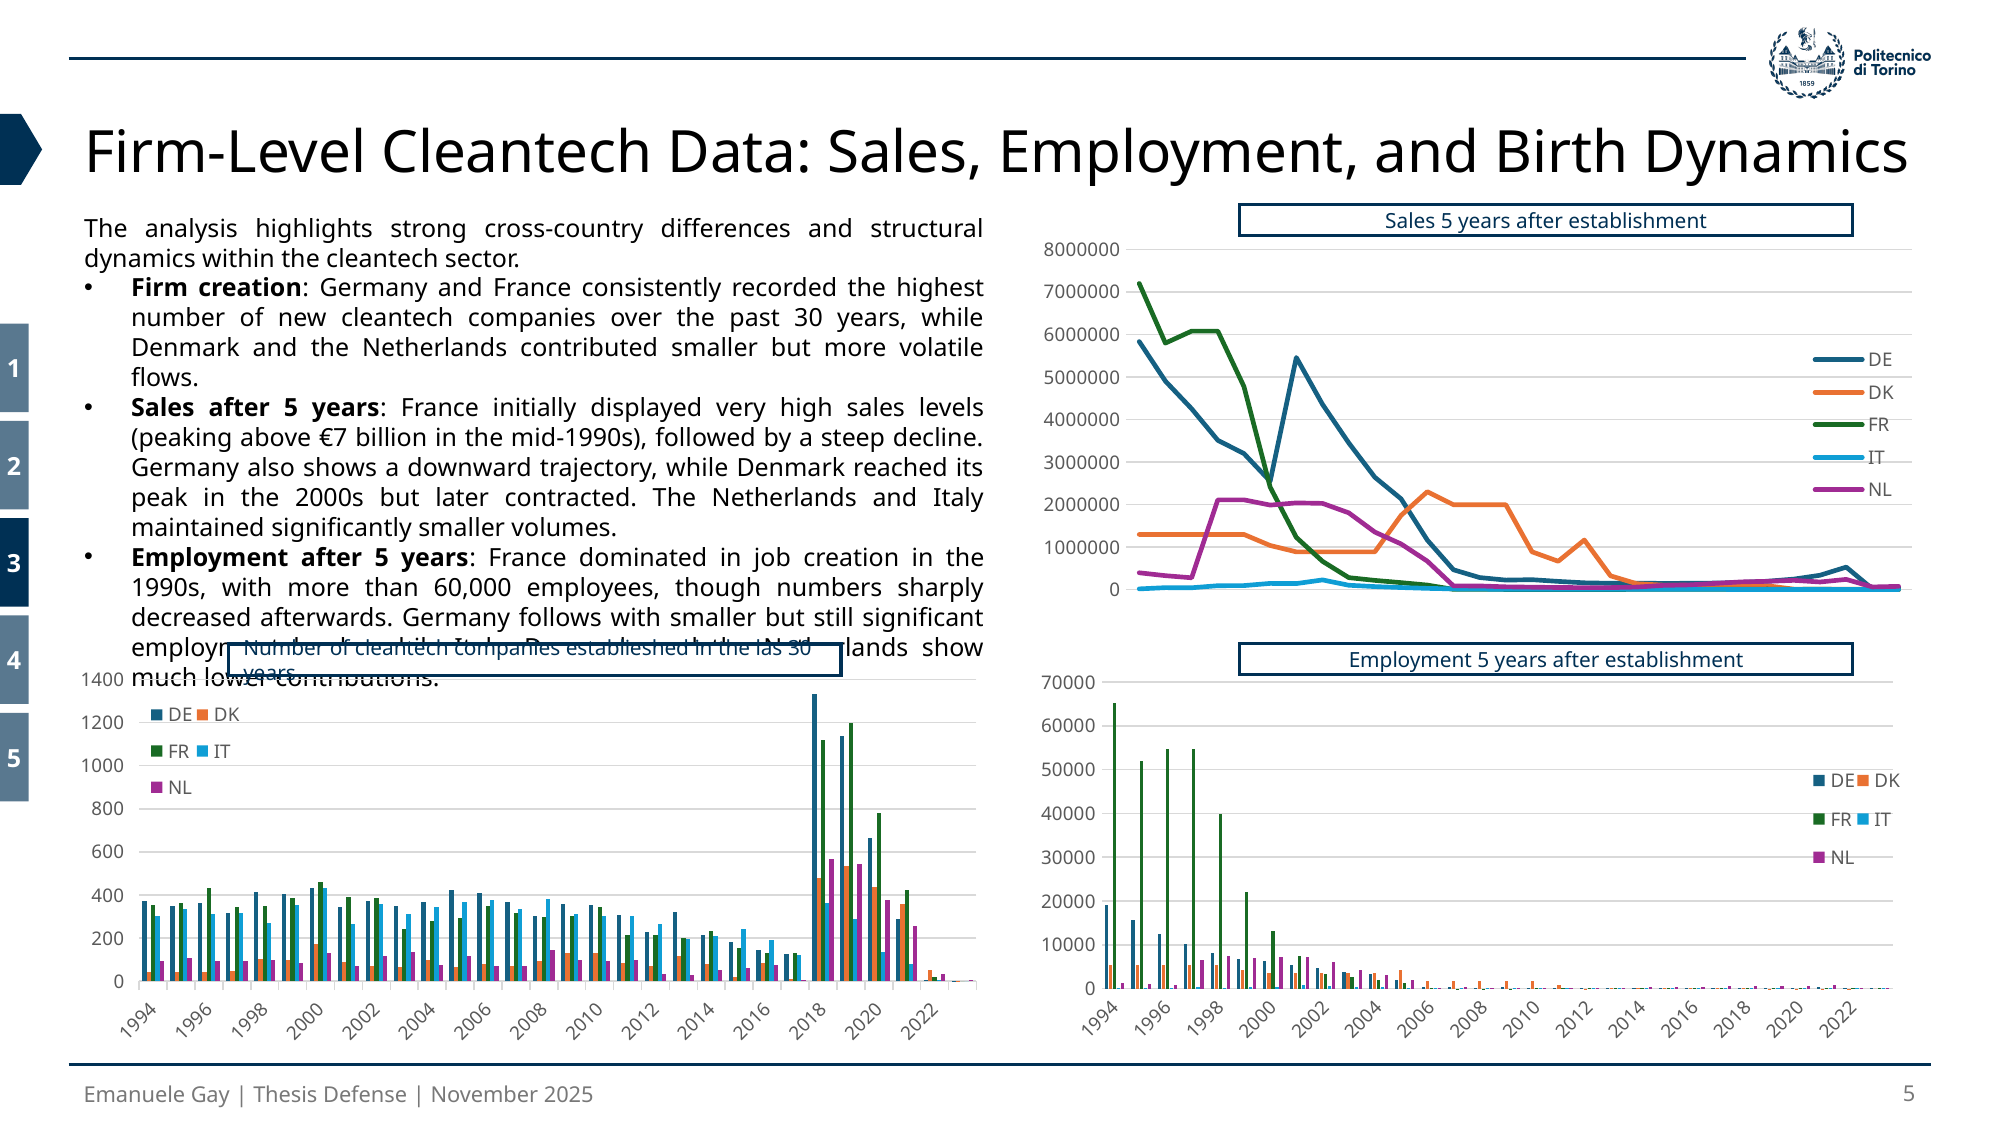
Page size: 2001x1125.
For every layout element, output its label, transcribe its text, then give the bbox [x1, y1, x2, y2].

chart [1036, 204, 1931, 1075]
picture [1769, 27, 1931, 93]
chart [68, 644, 1001, 1086]
text_box [0, 112, 44, 187]
text_box Firm-Level Cleantech Data: Sales, Employment, and Birth Dynamics [68, 93, 1932, 206]
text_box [0, 322, 30, 802]
text_box The analysis highlights strong cross-country differences and structural dynamics within the cleantech sector. Firm creation: Germany and France consistently recorded the highest number of new cleantech companies over the past 30 years, while Denmark and the Netherlands contributed smaller but more volatile flows. Sales after 5 years: France initially displayed very high sales levels (peaking above €7 billion in the mid-1990s), followed by a steep decline. Germany also shows a downward trajectory, while Denmark reached its peak in the 2000s but later contracted. The Netherlands and Italy maintained significantly smaller volumes. Employment after 5 years: France dominated in job creation in the 1990s, with more than 60,000 employees, though numbers sharply decreased afterwards. Germany follows with smaller but still significant employment levels, while Italy, Denmark, and the Netherlands show much lower contributions. [68, 206, 1001, 644]
